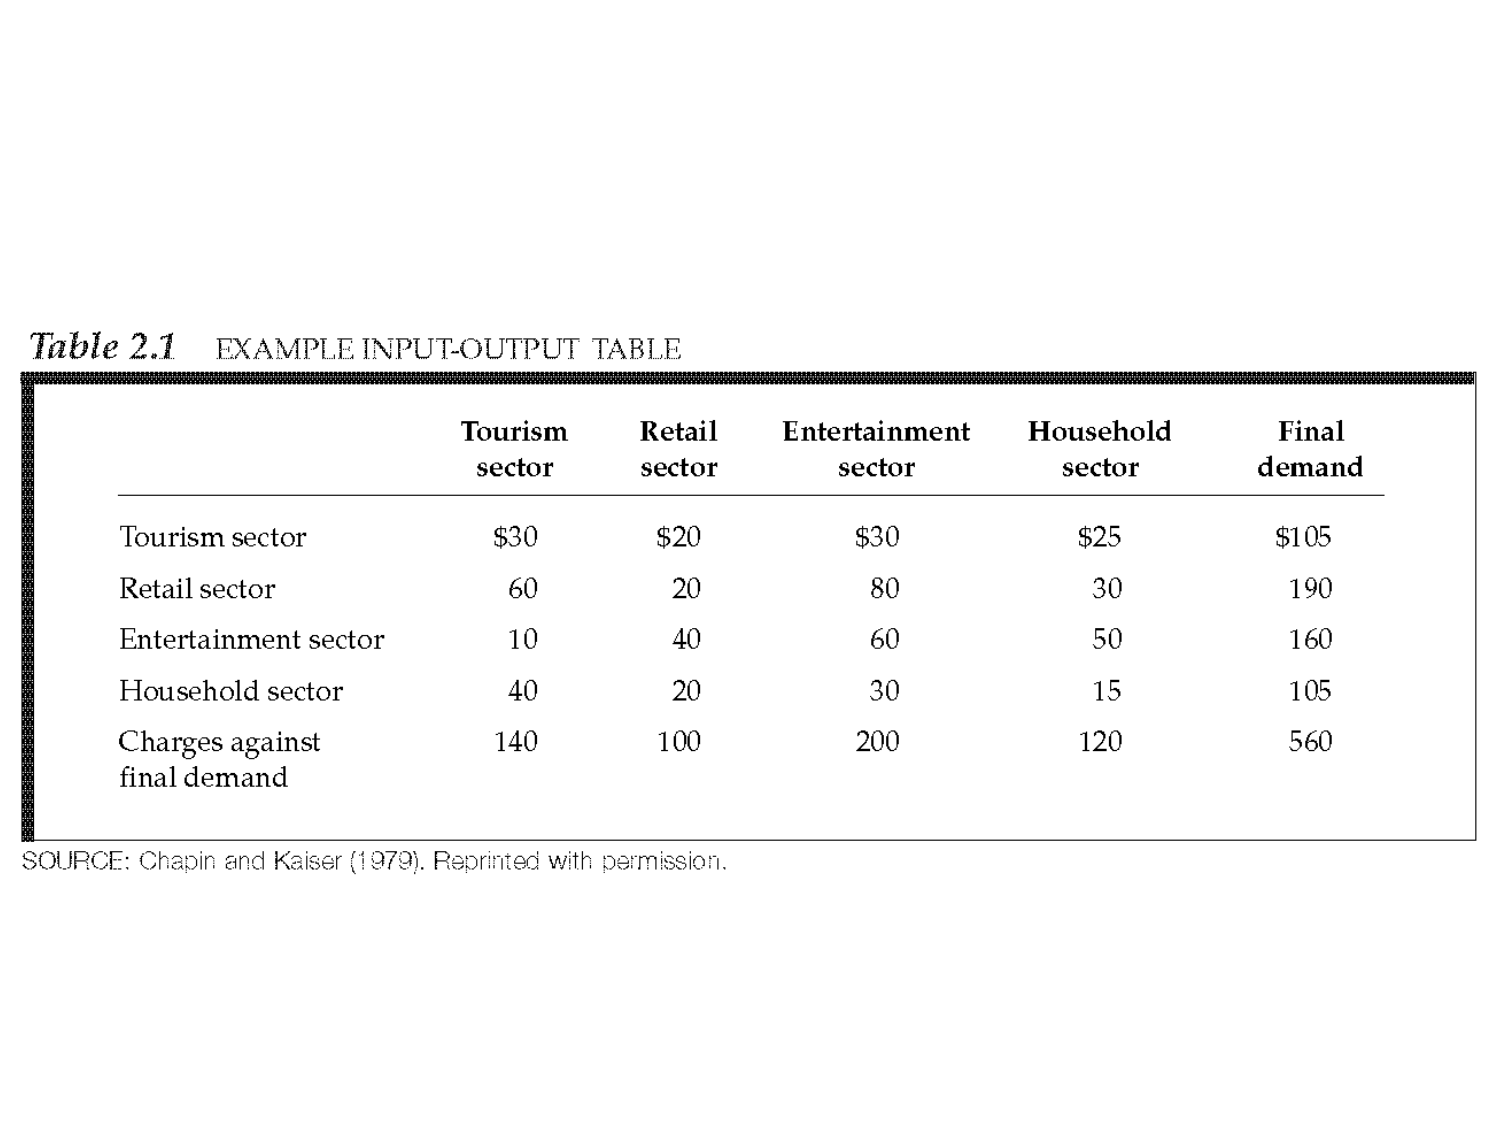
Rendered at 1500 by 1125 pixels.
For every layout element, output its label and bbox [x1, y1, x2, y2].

picture [2, 312, 1496, 888]
